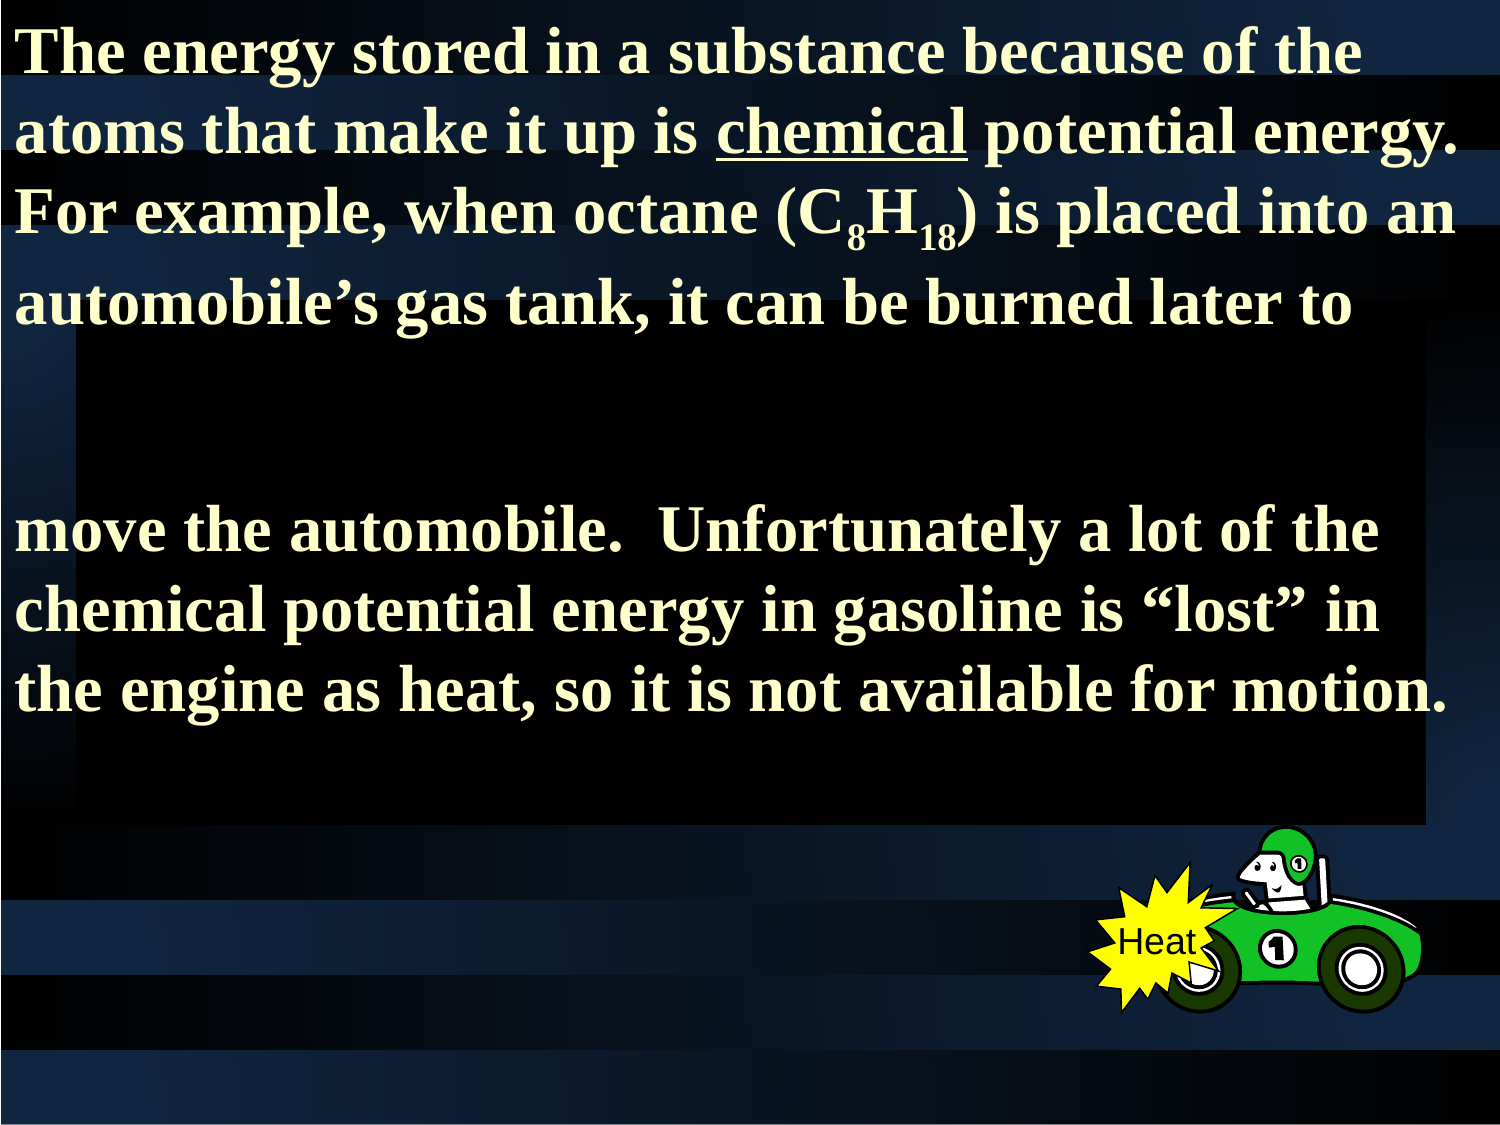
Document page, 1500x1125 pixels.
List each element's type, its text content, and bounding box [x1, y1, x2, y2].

text_box The energy stored in a substance because of the atoms that make it up is chemical potential energy. For example, when octane (C8H18) is placed into an automobile’s gas tank, it can be burned later to move the automobile. Unfortunately a lot of the chemical potential energy in gasoline is “lost” in the engine as heat, so it is not available for motion. [0, 0, 1500, 733]
picture [0, 733, 1500, 1125]
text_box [1087, 824, 1426, 1014]
